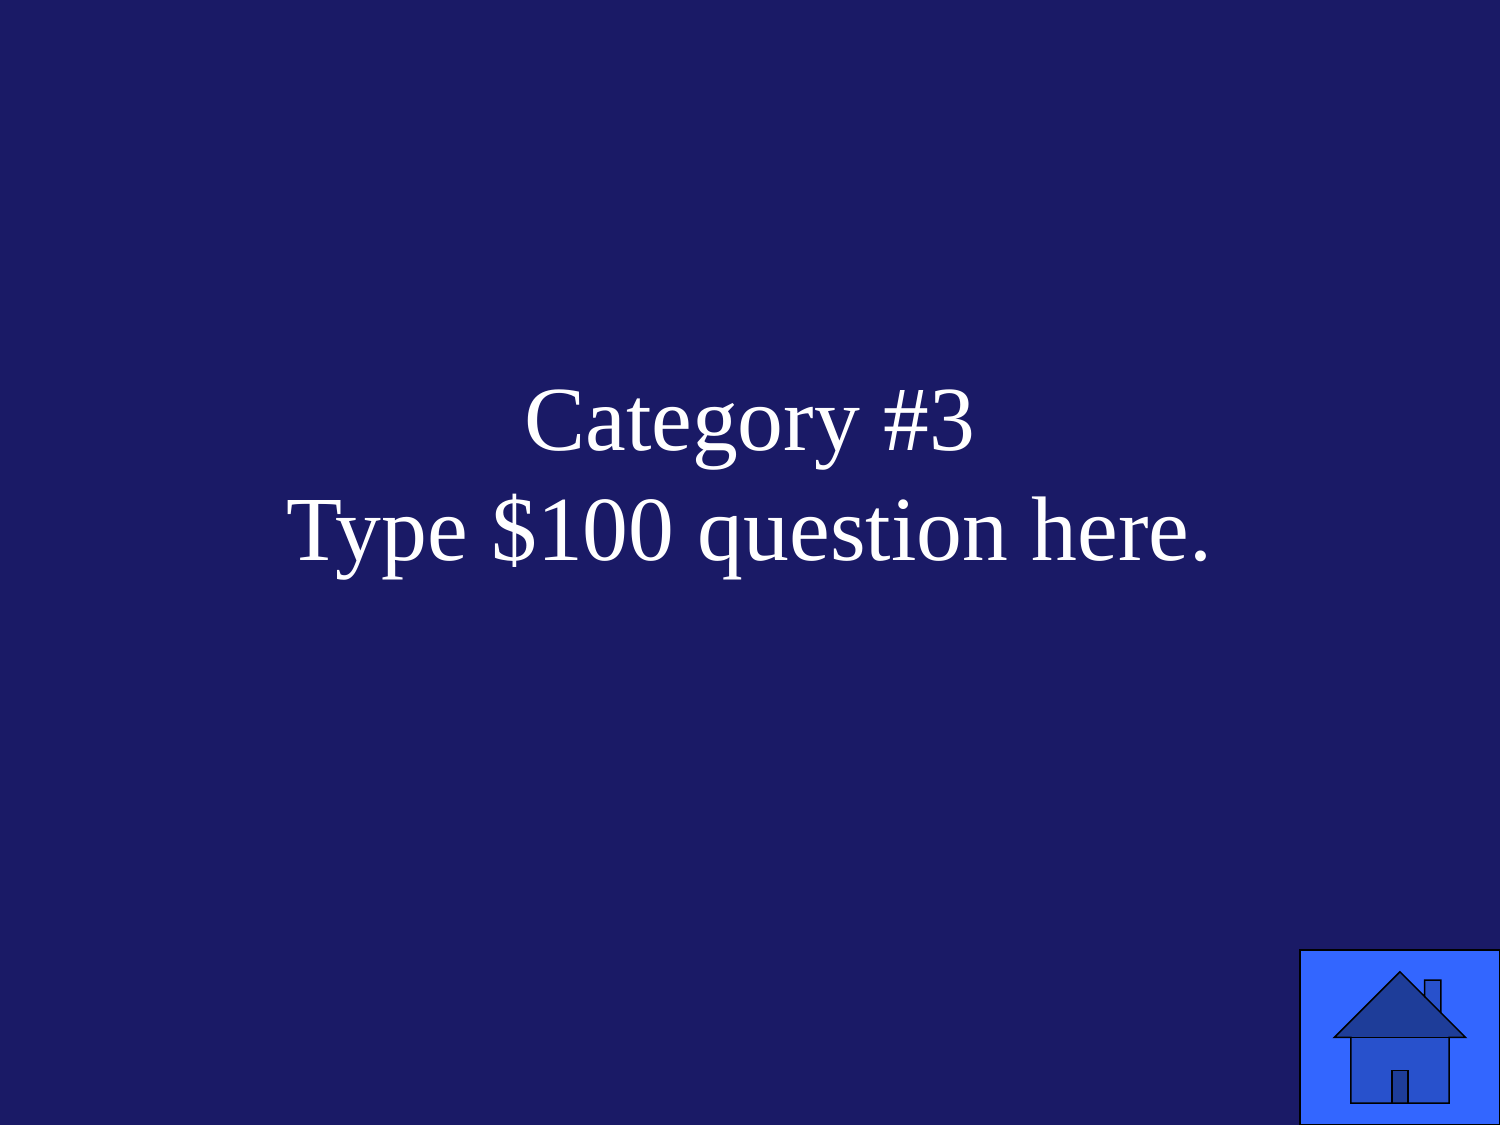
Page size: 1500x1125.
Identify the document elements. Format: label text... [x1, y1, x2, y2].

title Category #3 Type $100 question here. [112, 374, 1388, 563]
text_box [1299, 950, 1500, 1125]
